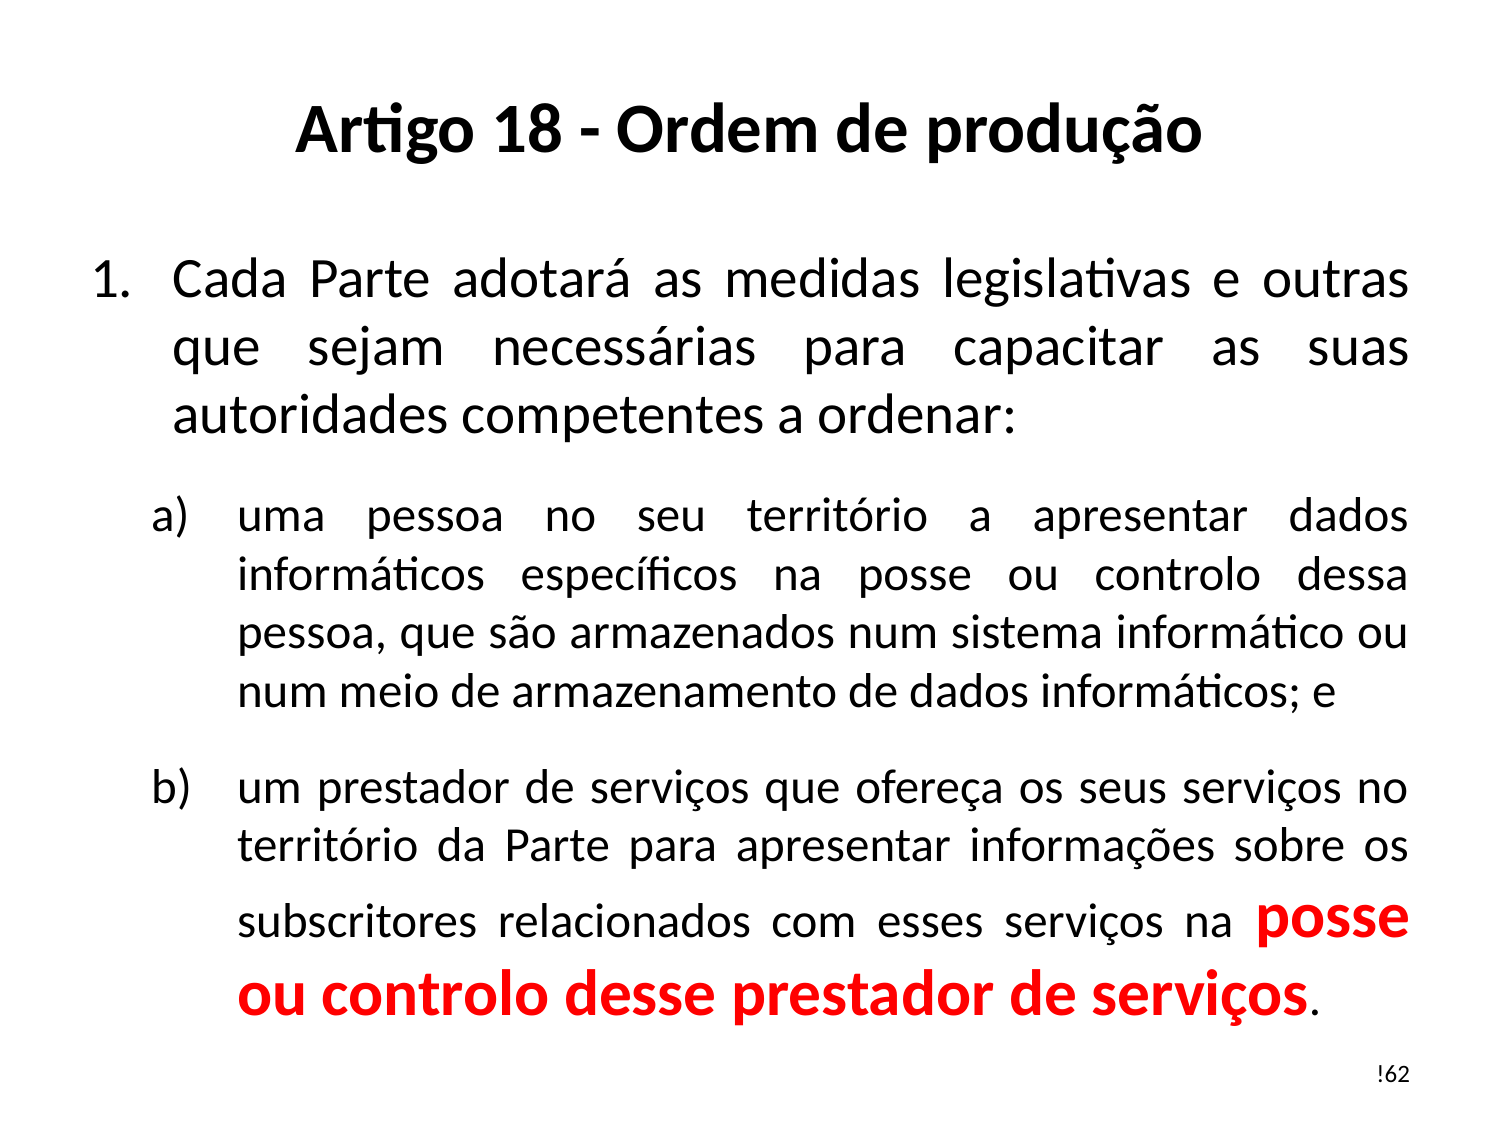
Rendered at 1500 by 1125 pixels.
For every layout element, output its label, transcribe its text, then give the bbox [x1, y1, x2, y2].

slide_number !62 [1074, 1042, 1425, 1103]
title Artigo 18 - Ordem de produção [74, 44, 1426, 204]
list Cada Parte adotará as medidas legislativas e outras que sejam necessárias para capacitar as suas autoridades competentes a ordenar: uma pessoa no seu território a apresentar dados informáticos específicos na posse ou controlo dessa pessoa, que são armazenados num sistema informático ou num meio de armazenamento de dados informáticos; e um prestador de serviços que ofereça os seus serviços no território da Parte para apresentar informações sobre os subscritores relacionados com esses serviços na posse ou controlo desse prestador de serviços. [74, 232, 1426, 1053]
